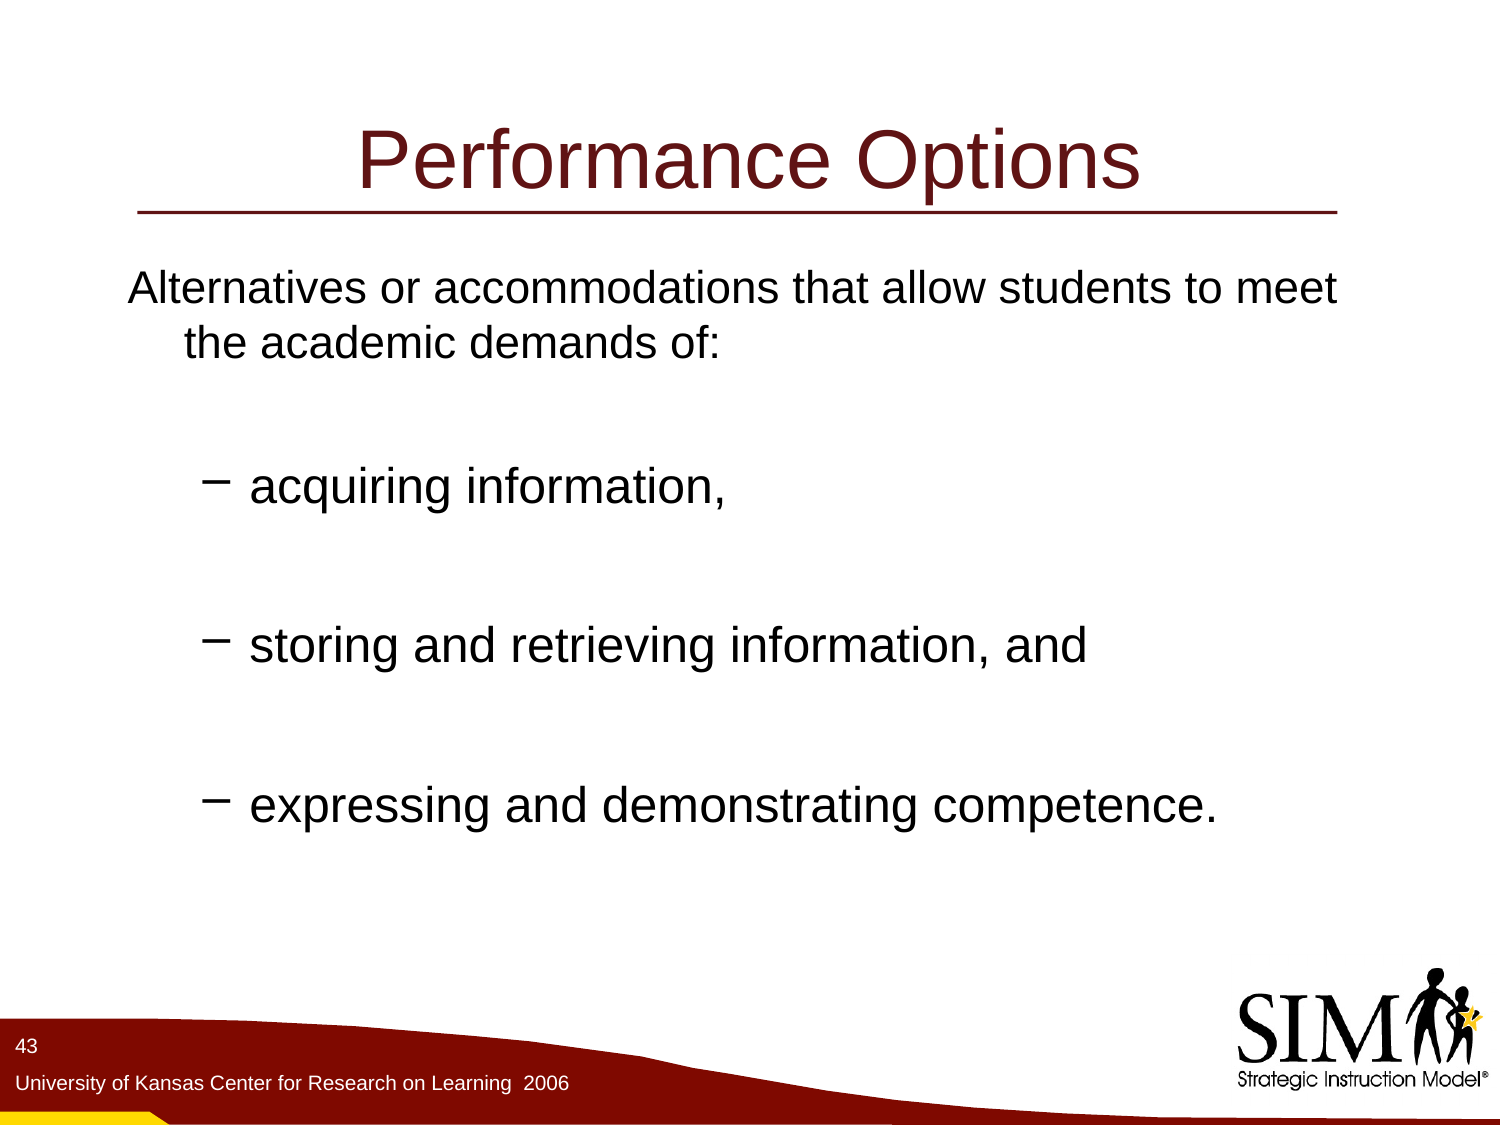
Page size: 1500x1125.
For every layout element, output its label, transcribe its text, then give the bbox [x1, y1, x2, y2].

slide_number 43 [0, 1024, 313, 1062]
picture [1231, 954, 1497, 1106]
list Alternatives or accommodations that allow students to meet the academic demands of: acquiring information, storing and retrieving information, and expressing and demonstrating competence. [112, 249, 1388, 901]
footer University of Kansas Center for Research on Learning 2006 [0, 1062, 626, 1101]
title Performance Options [112, 74, 1388, 213]
